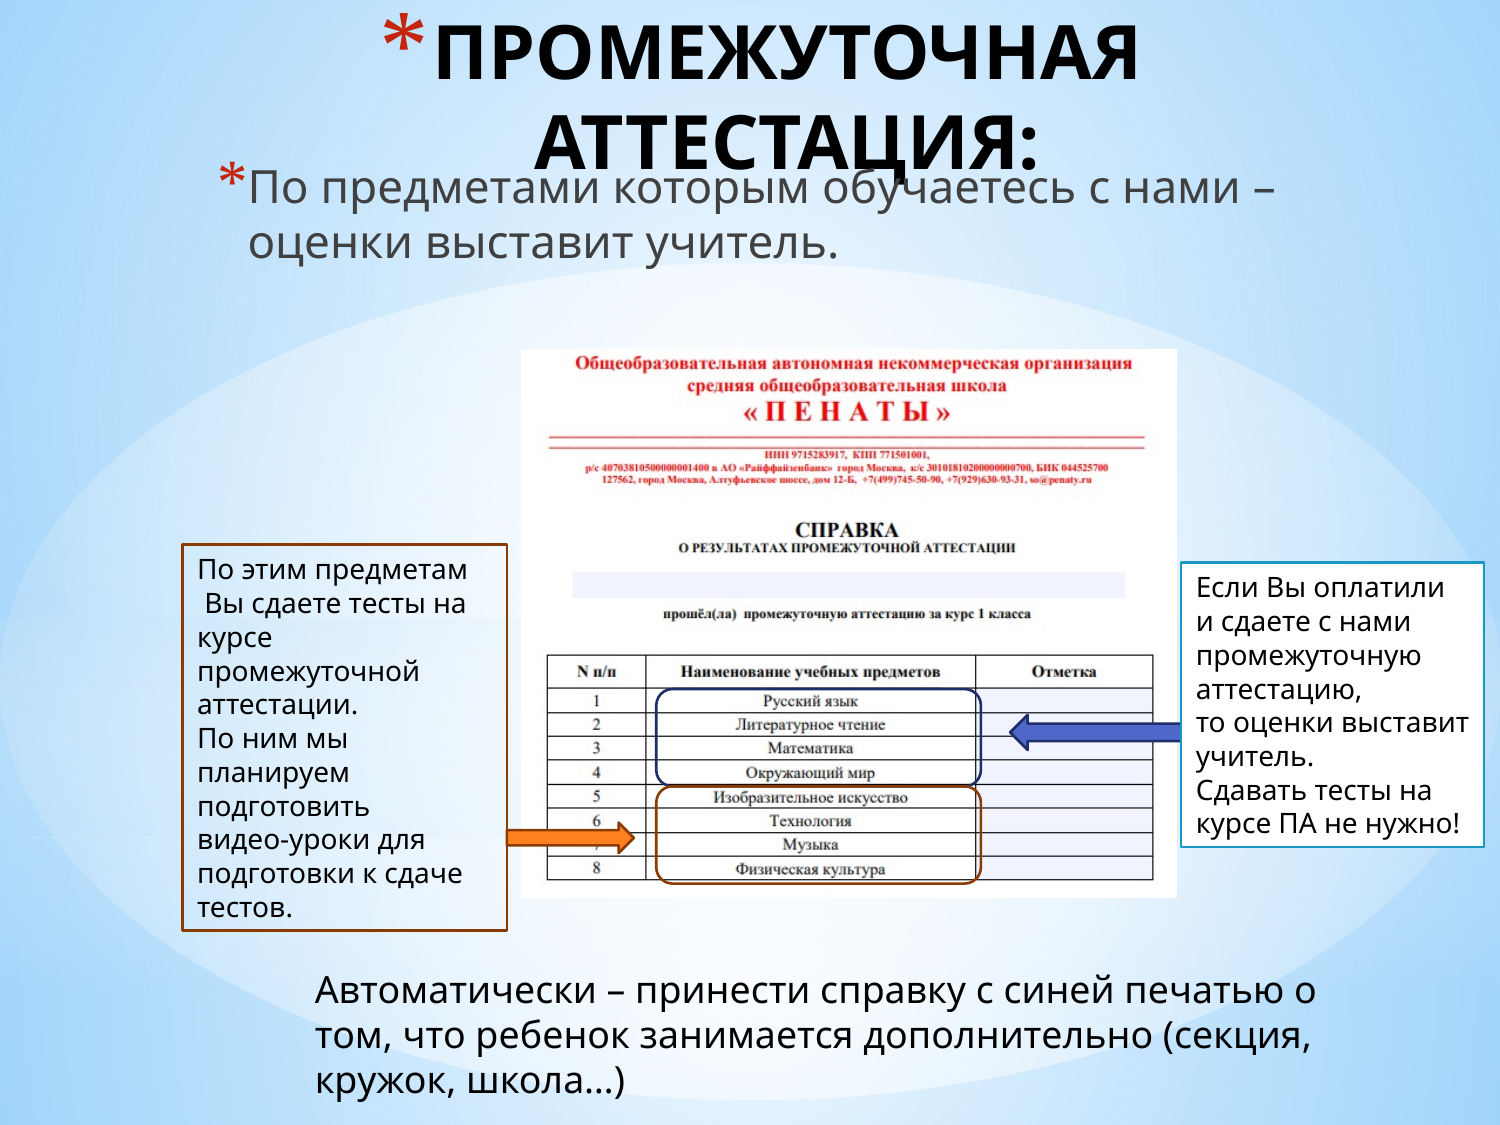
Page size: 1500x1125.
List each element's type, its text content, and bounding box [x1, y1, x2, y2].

text_box Автоматически – принести справку с синей печатью о том, что ребенок занимается дополнительно (секция, кружок, школа…) [300, 958, 1398, 1109]
text_box По этим предметам Вы сдаете тесты на курсе промежуточной аттестации. По ним мы планируем подготовить видео-уроки для подготовки к сдаче тестов. [181, 543, 508, 932]
text_box [508, 828, 514, 847]
text_box По предметами которым обучаетесь с нами – оценки выставит учитель. [195, 149, 1400, 641]
title ПРОМЕЖУТОЧНАЯ АТТЕСТАЦИЯ: [112, 0, 1411, 185]
picture [520, 349, 1177, 898]
text_box Если Вы оплатили и сдаете с нами промежуточную аттестацию, то оценки выставит учитель. Сдавать тесты на курсе ПА не нужно! [1182, 561, 1485, 848]
